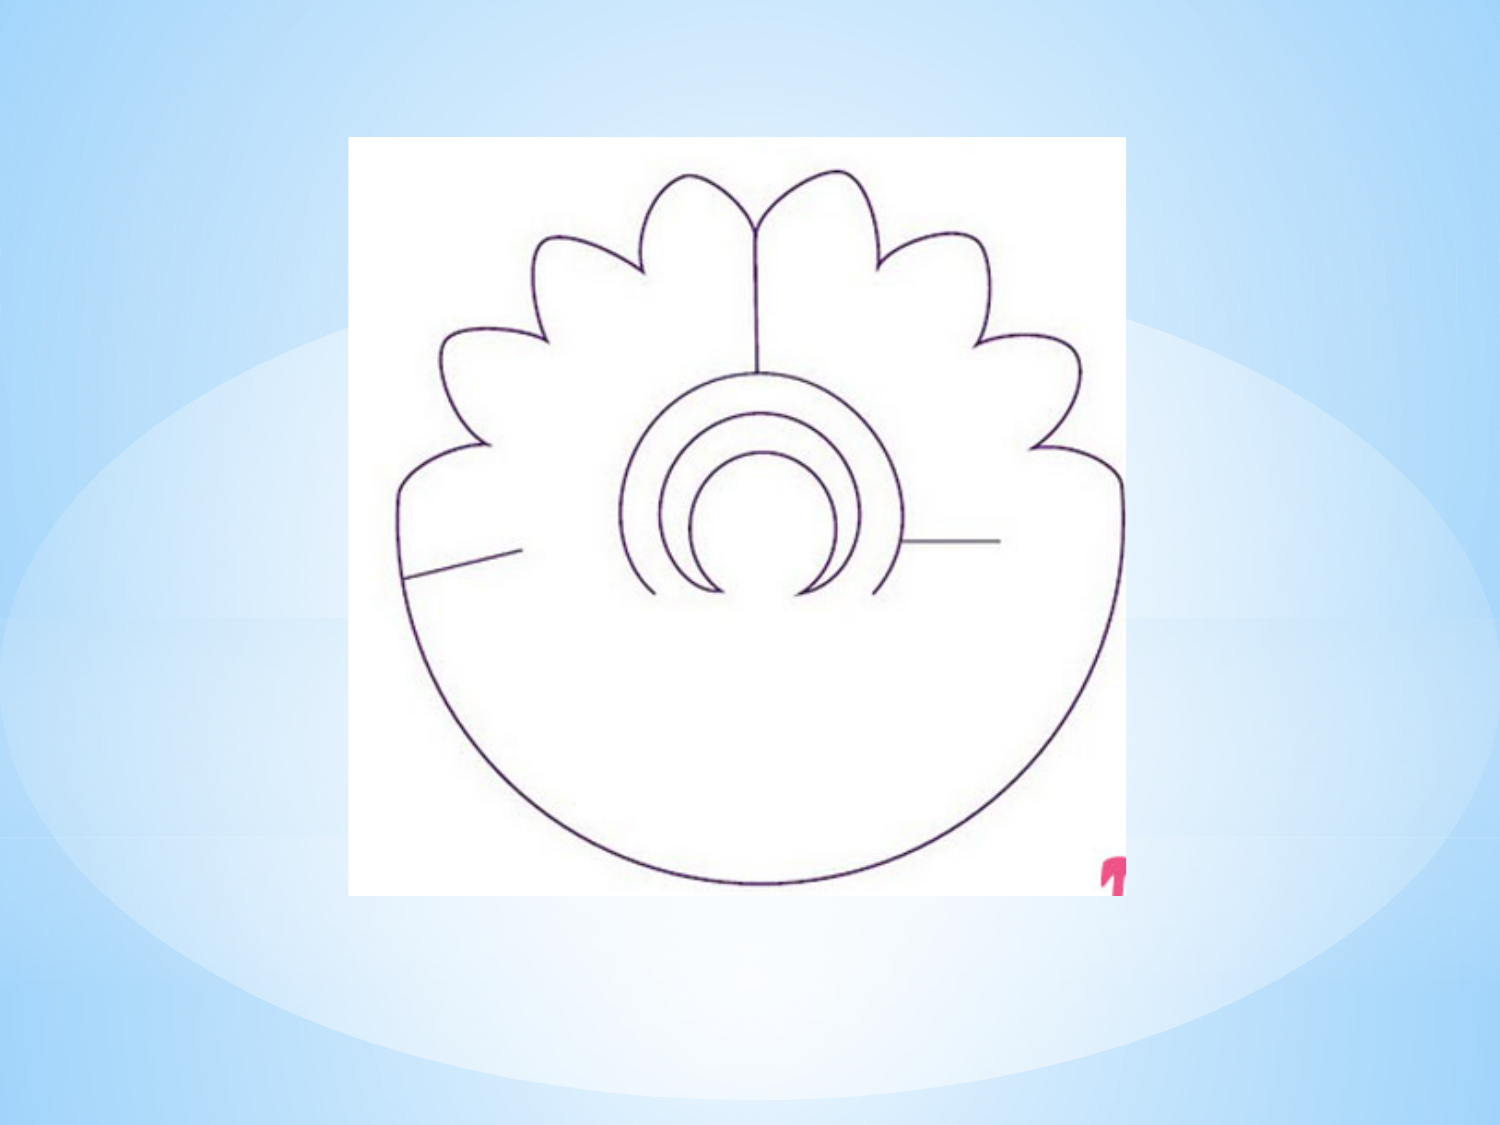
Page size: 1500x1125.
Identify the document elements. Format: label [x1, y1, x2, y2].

picture [348, 136, 1127, 896]
